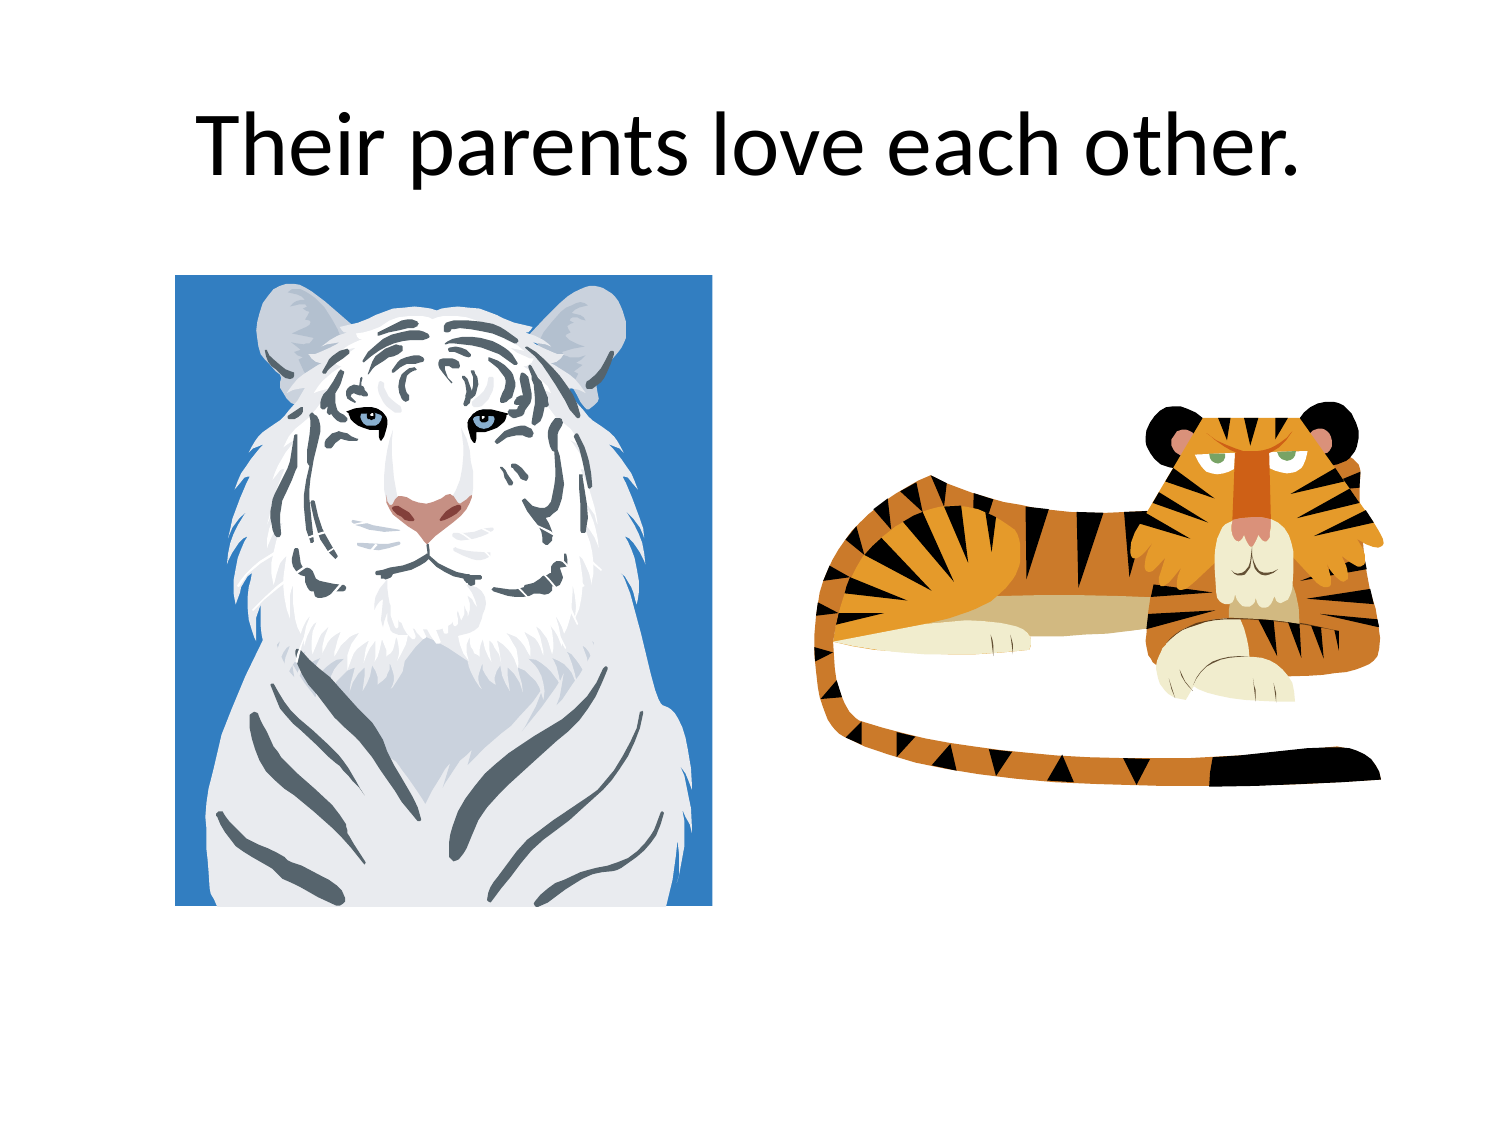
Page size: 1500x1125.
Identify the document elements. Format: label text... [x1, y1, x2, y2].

picture [174, 274, 713, 907]
title Their parents love each other. [75, 45, 1425, 233]
picture [812, 399, 1386, 789]
